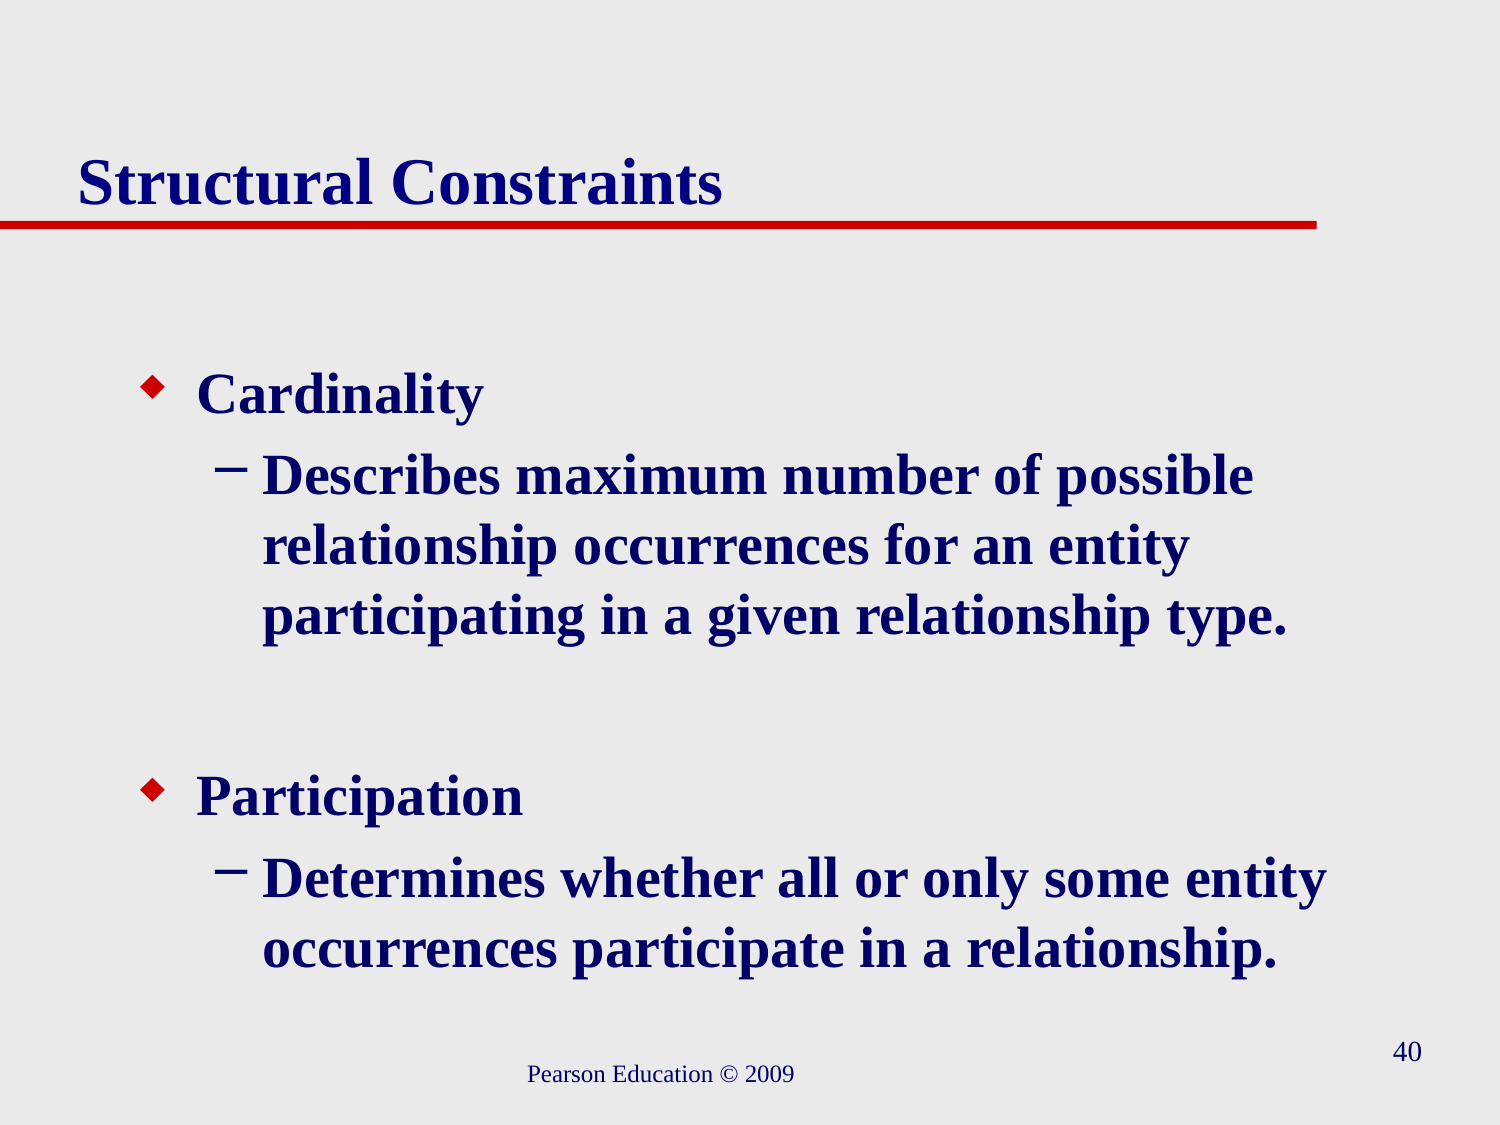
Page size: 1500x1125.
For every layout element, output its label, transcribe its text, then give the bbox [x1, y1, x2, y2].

text_box Pearson Education © 2009 [512, 1050, 1038, 1095]
list Cardinality Describes maximum number of possible relationship occurrences for an entity participating in a given relationship type. Participation Determines whether all or only some entity occurrences participate in a relationship. [124, 255, 1500, 931]
slide_number 40 [1125, 1012, 1438, 1088]
title Structural Constraints [62, 43, 1338, 226]
